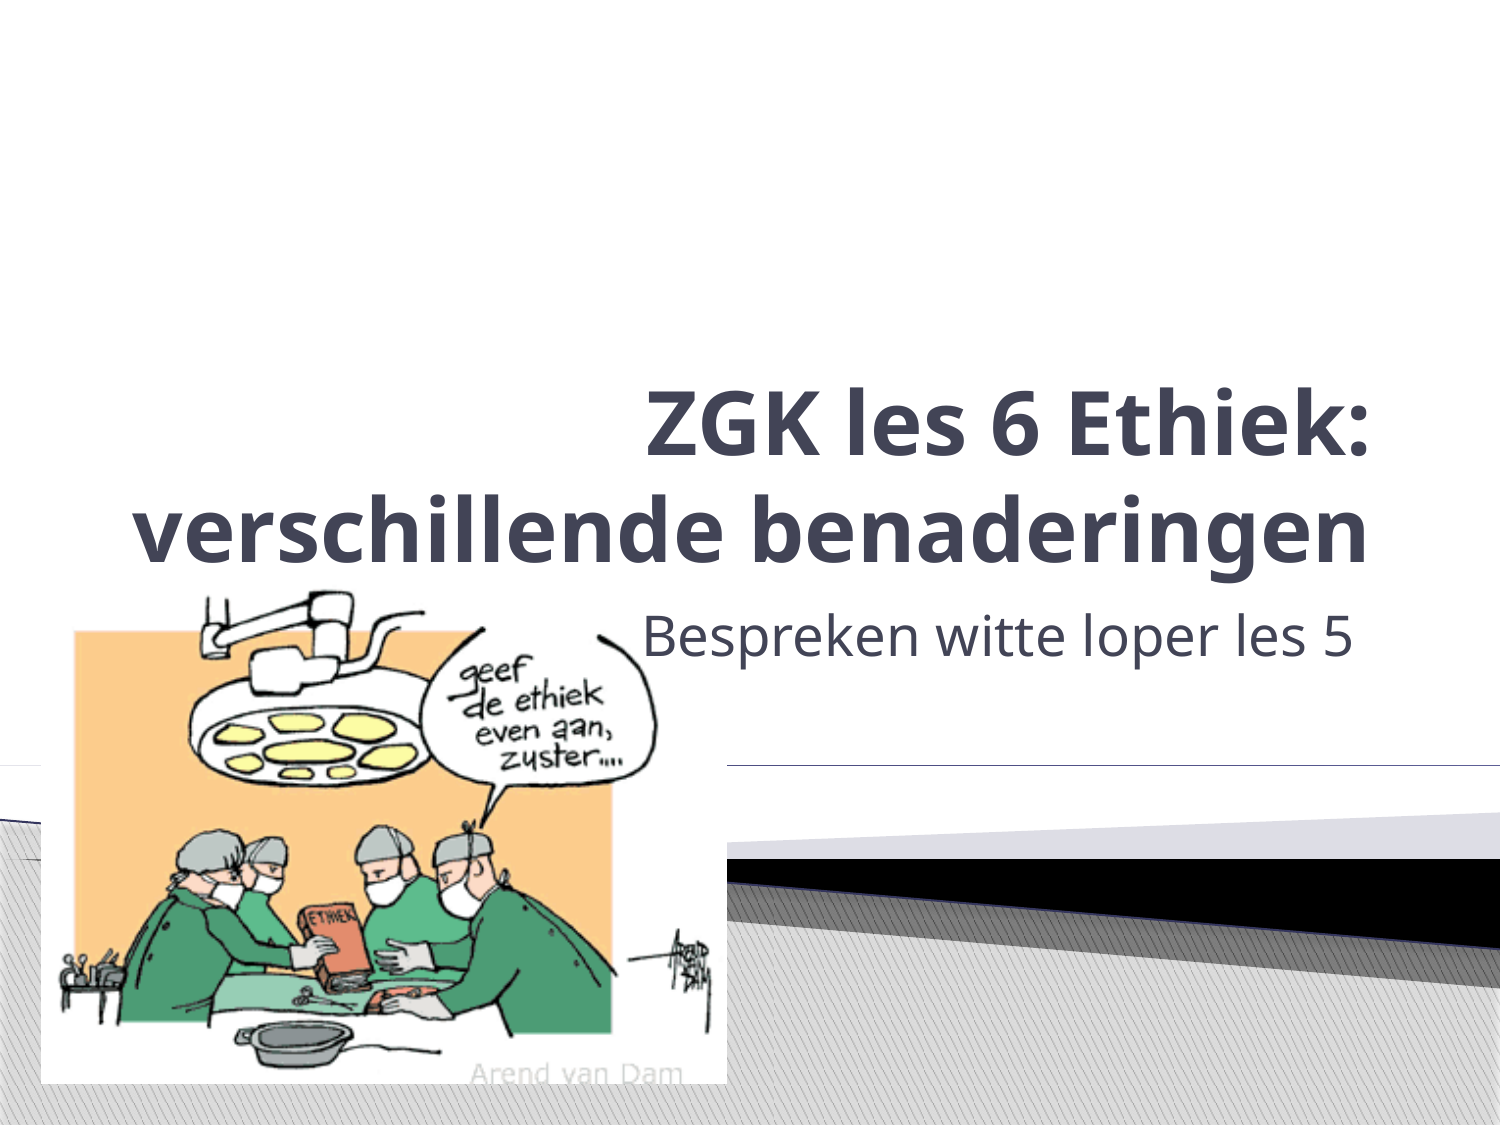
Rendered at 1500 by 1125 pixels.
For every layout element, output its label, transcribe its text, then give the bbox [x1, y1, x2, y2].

picture [5, 578, 1500, 1085]
subtitle Bespreken witte loper les 5 [731, 592, 1388, 790]
title ZGK les 6 Ethiek: verschillende benaderingen [112, 287, 1388, 588]
